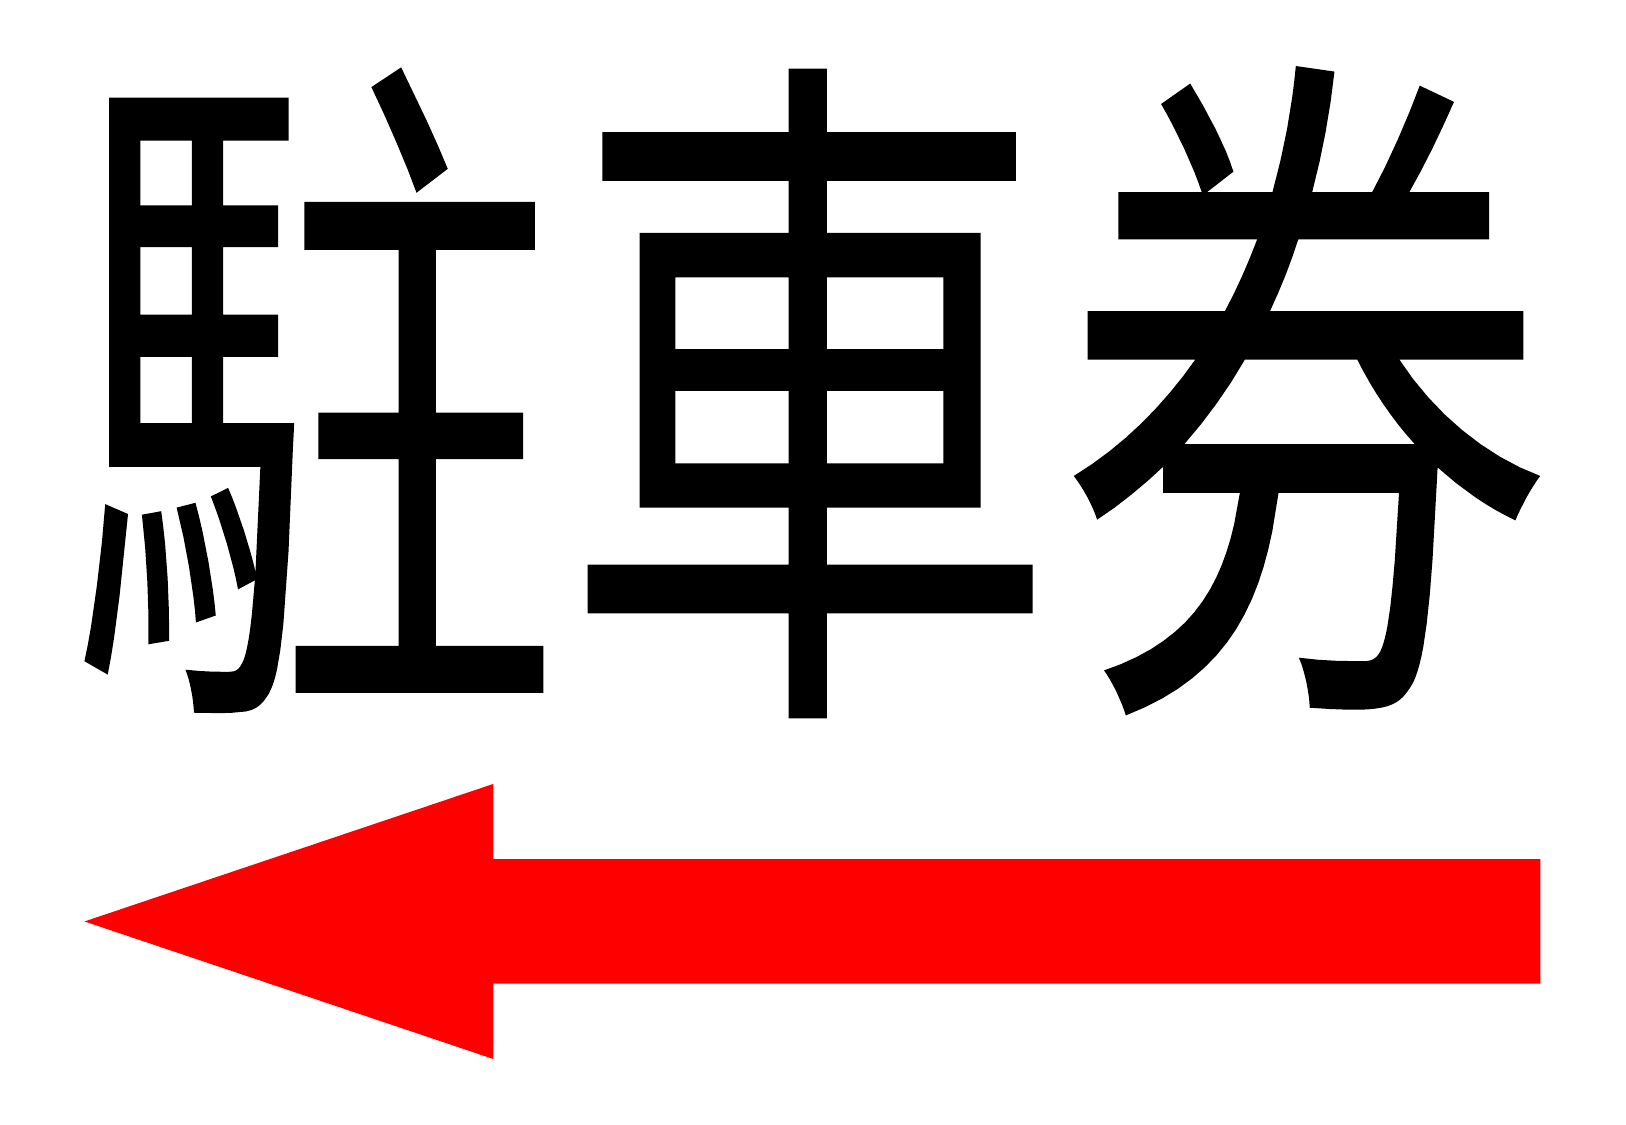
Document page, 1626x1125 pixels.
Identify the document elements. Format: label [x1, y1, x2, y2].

text_box [82, 781, 1543, 1061]
